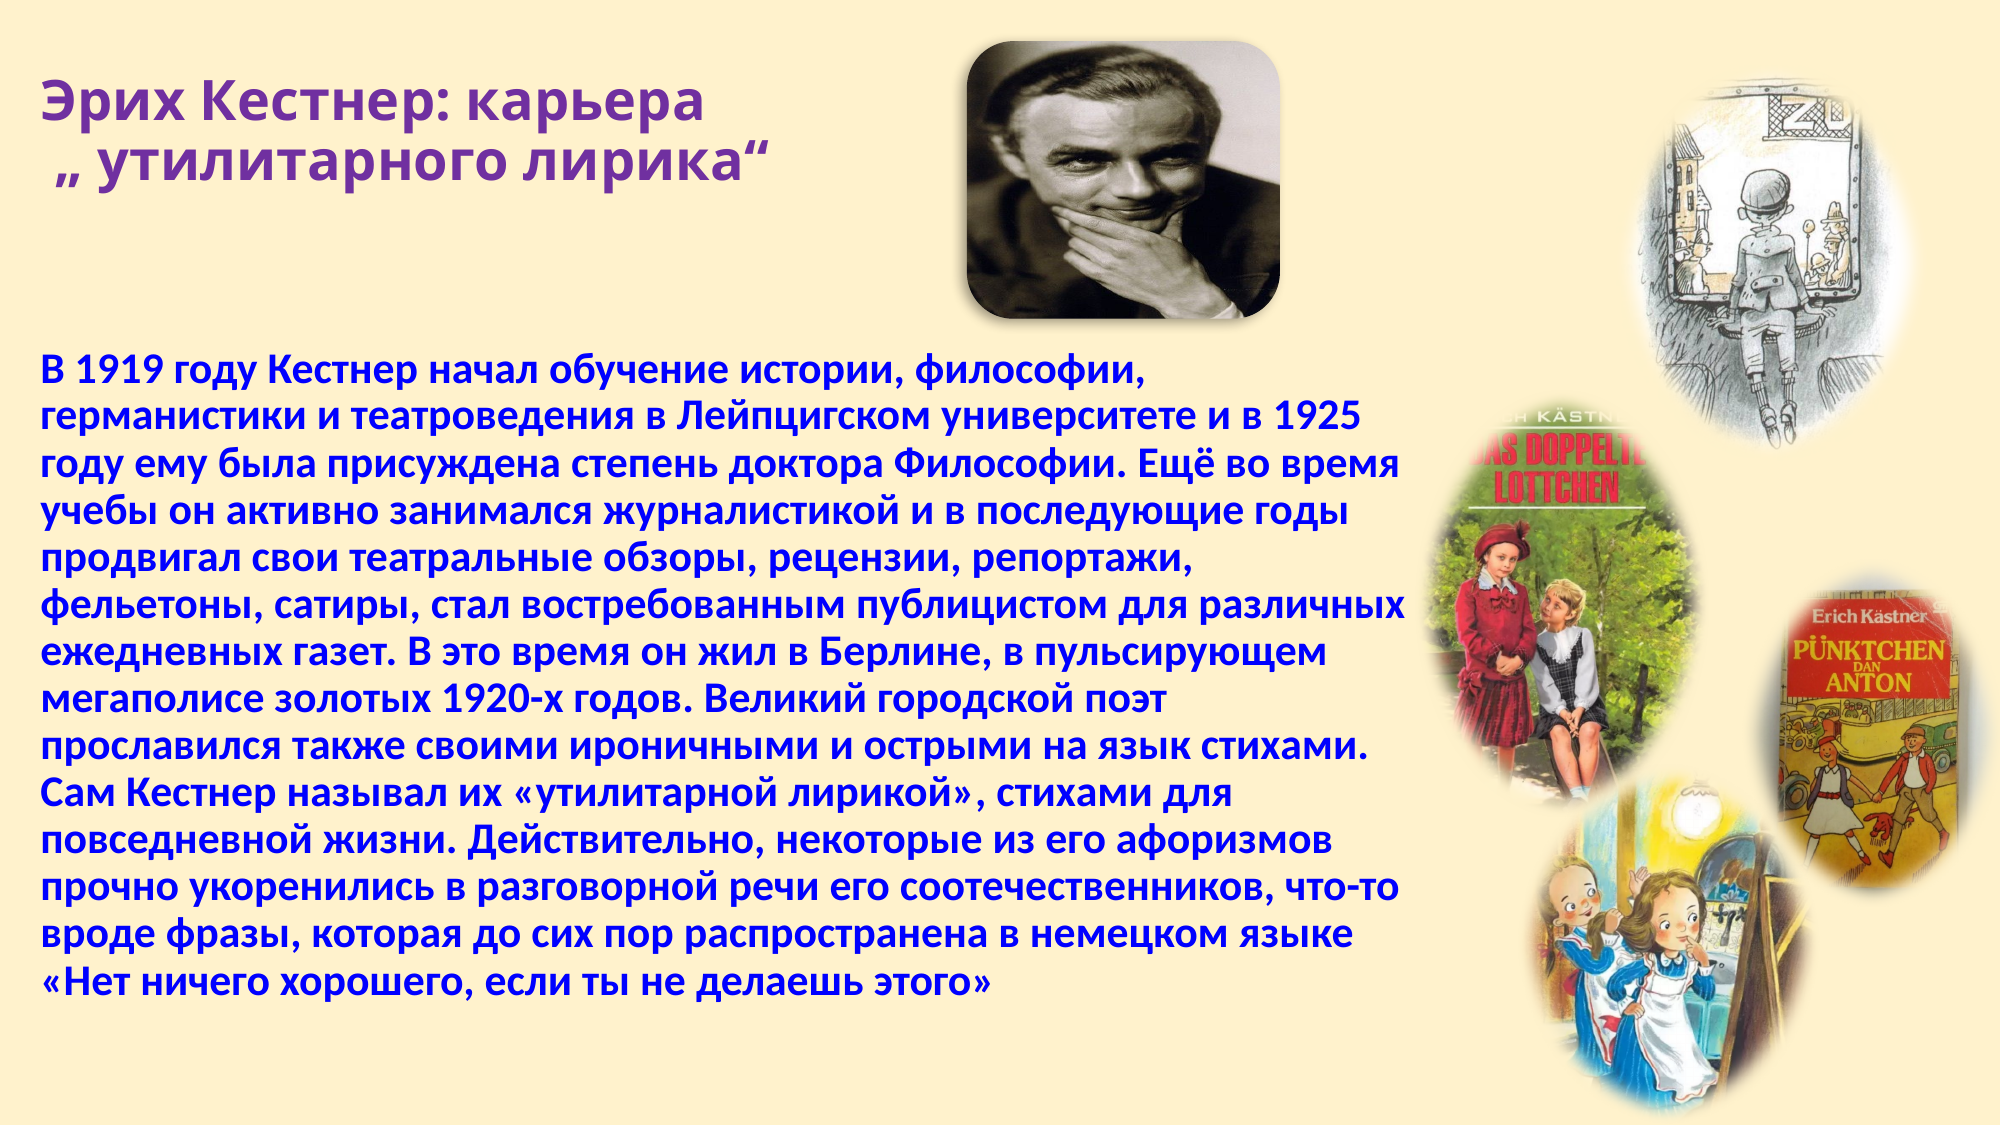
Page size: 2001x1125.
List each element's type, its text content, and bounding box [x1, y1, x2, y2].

picture [1414, 61, 2000, 1125]
list В 1919 году Кестнер начал обучение истории, философии, германистики и театроведения в Лейпцигском университете и в 1925 году ему была присуждена степень доктора Философии. Ещё во время учебы он активно занимался журналистикой и в последующие годы продвигал свои театральные обзоры, рецензии, репортажи, фельетоны, сатиры, стал востребованным публицистом для различных ежедневных газет. В это время он жил в Берлине, в пульсирующем мегаполисе золотых 1920-х годов. Великий городской поэт прославился также своими ироничными и острыми на язык стихами. Сам Кестнер называл их «утилитарной лирикой», стихами для повседневной жизни. Действительно, некоторые из его афоризмов прочно укоренились в разговорной речи его соотечественников, что-то вроде фразы, которая до сих пор распространена в немецком языке «Нет ничего хорошего, если ты не делаешь этого» [25, 270, 1434, 1065]
text_box [516, 34, 1315, 180]
picture [966, 41, 1280, 319]
title Эрих Кестнер: карьера „ утилитарного лирика“ [25, 62, 947, 270]
